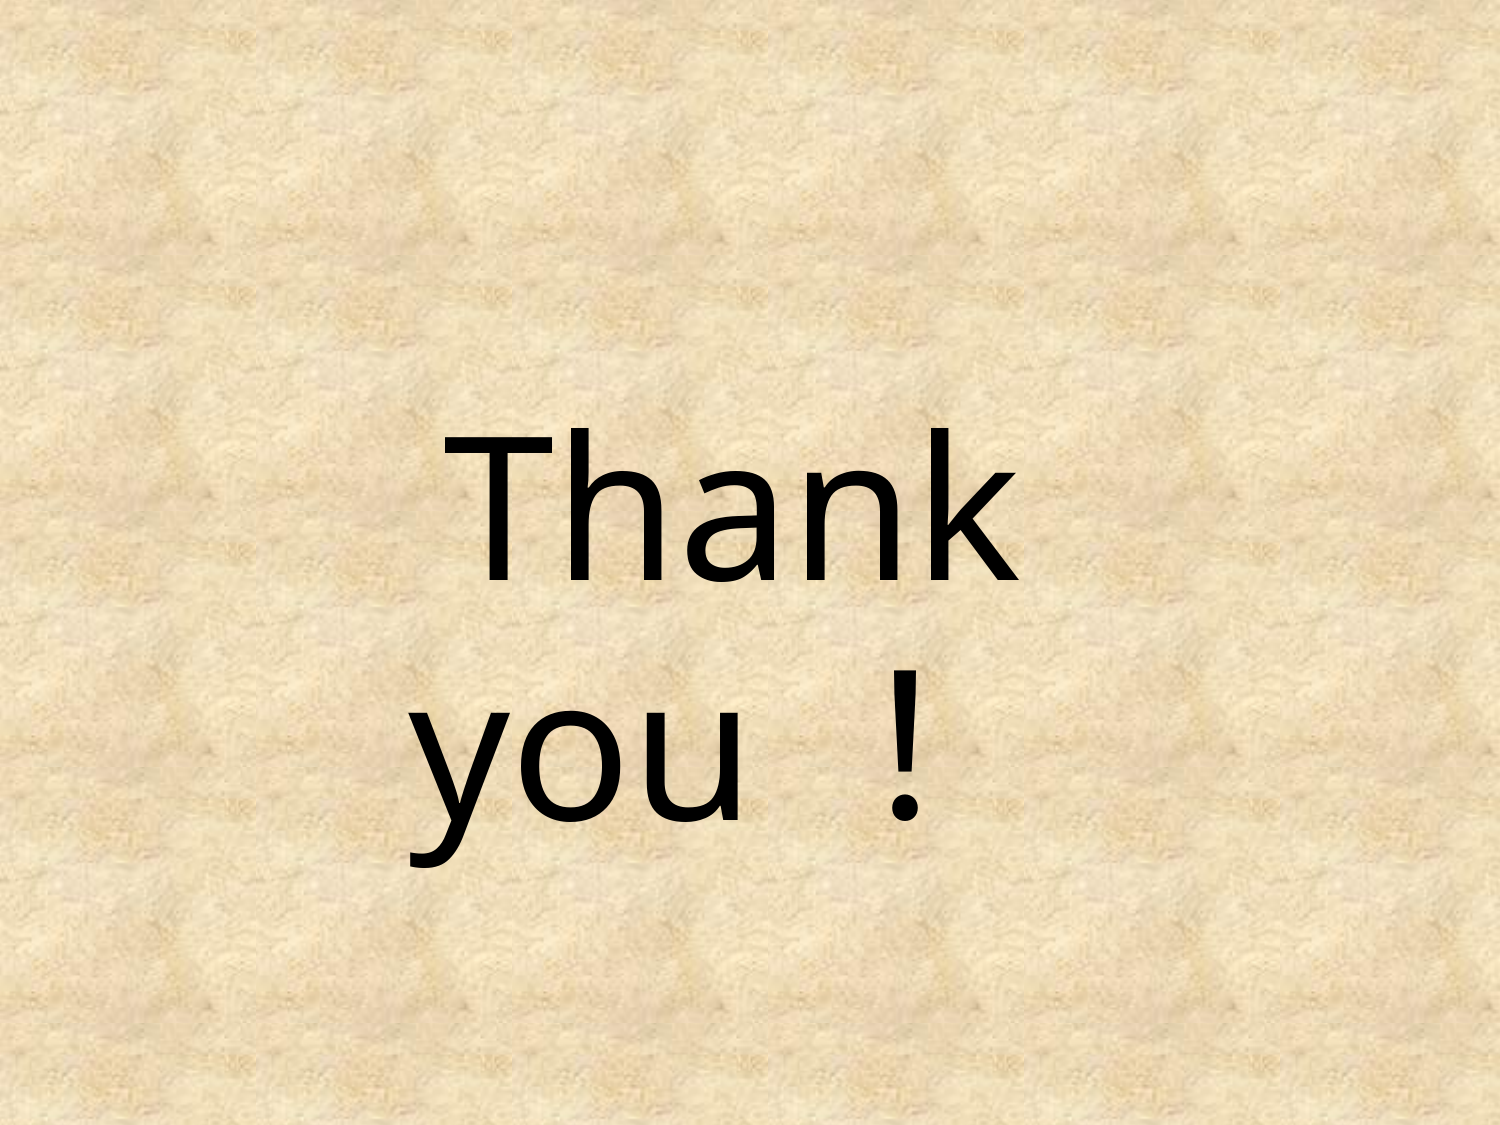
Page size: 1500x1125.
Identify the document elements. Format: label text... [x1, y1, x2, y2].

picture [0, 0, 1500, 1125]
text_box Thank you ！ [171, 373, 1294, 869]
